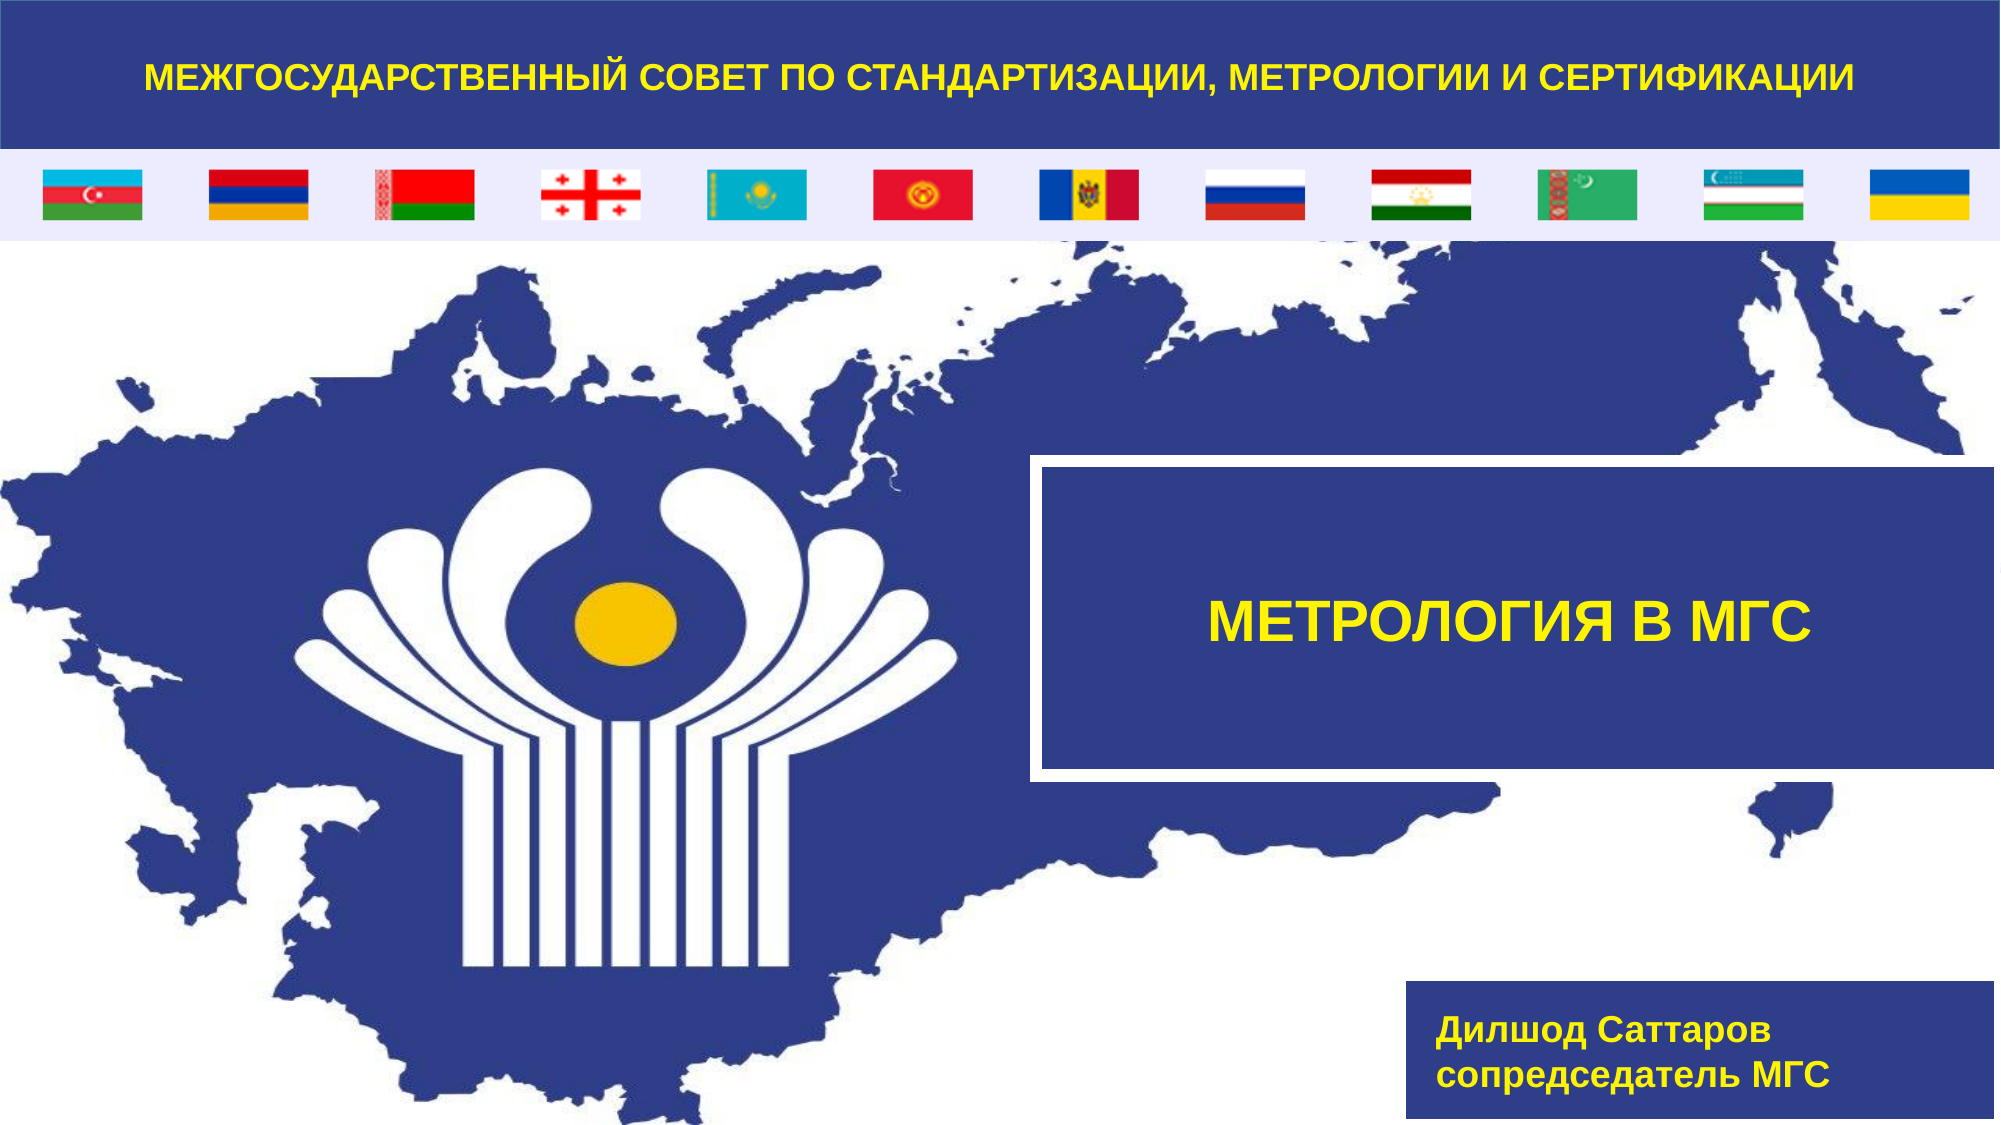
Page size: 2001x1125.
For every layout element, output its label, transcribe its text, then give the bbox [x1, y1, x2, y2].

text_box МЕЖГОСУДАРСТВЕННЫЙ СОВЕТ ПО СТАНДАРТИЗАЦИИ, МЕТРОЛОГИИ И СЕРТИФИКАЦИИ [0, 0, 2000, 149]
text_box Дилшод Саттаров сопредседатель МГС [1399, 974, 2000, 1125]
text_box МЕТРОЛОГИЯ В МГС [1035, 460, 2000, 776]
picture [0, 0, 2001, 1125]
